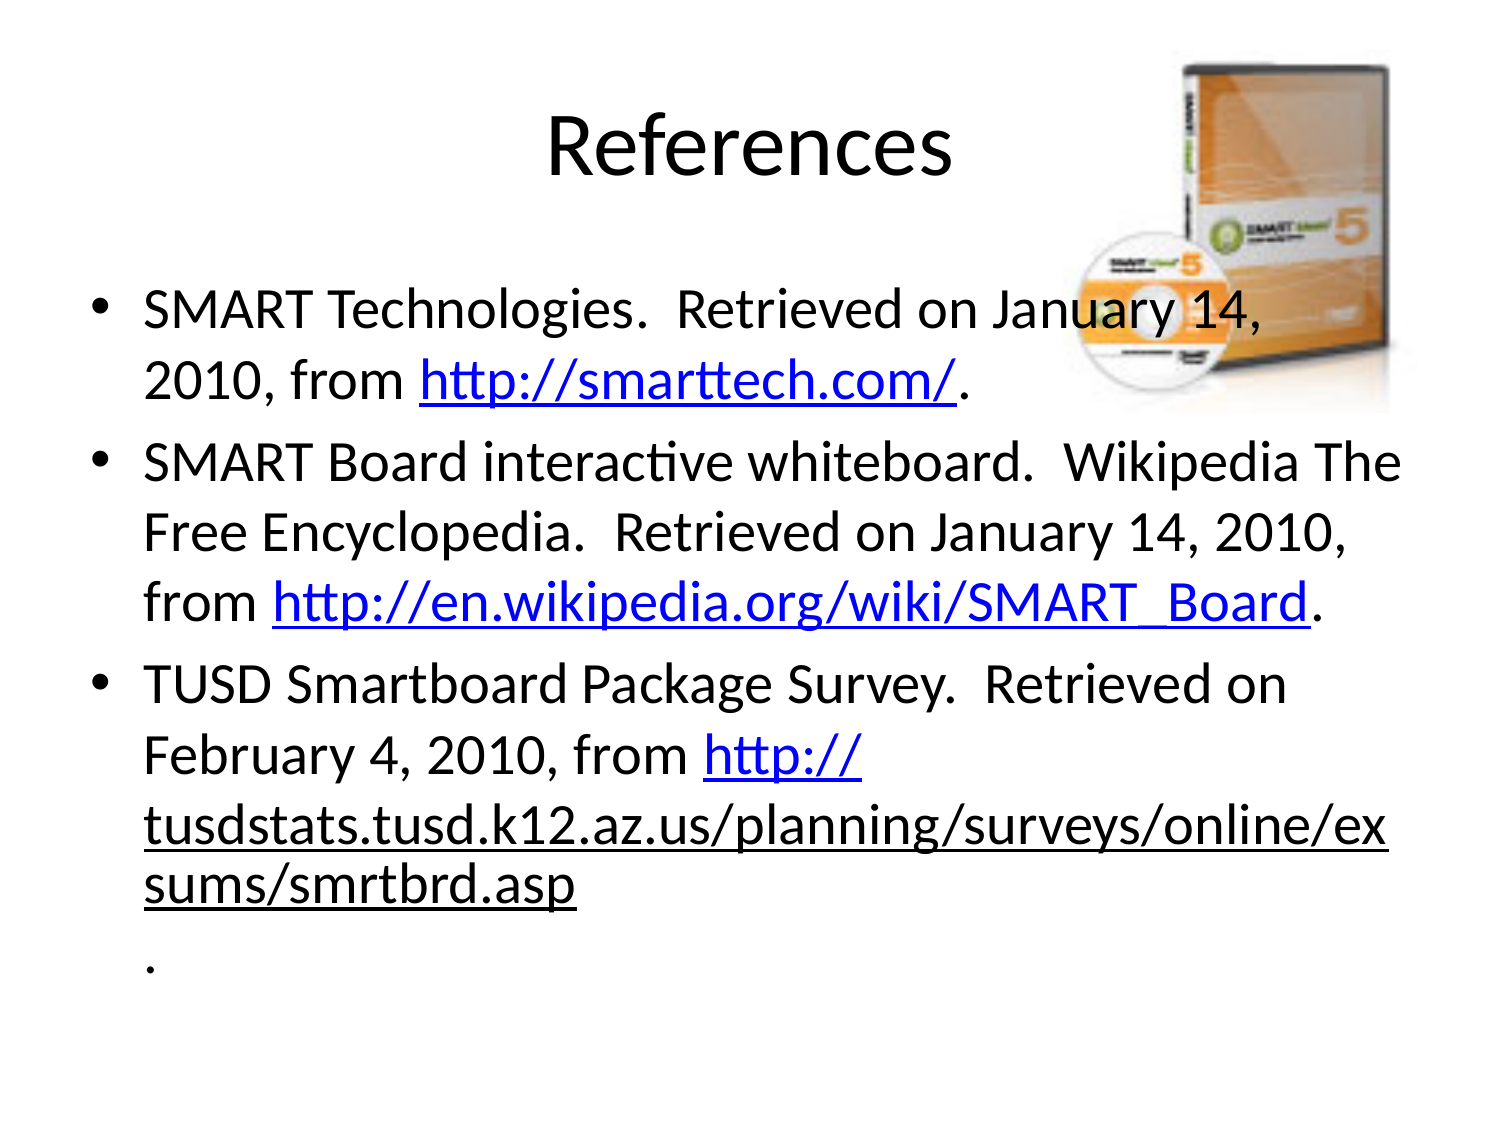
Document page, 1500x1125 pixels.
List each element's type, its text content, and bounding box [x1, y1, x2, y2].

title References [75, 45, 1425, 233]
list SMART Technologies. Retrieved on January 14, 2010, from http://smarttech.com/. SMART Board interactive whiteboard. Wikipedia The Free Encyclopedia. Retrieved on January 14, 2010, from http://en.wikipedia.org/wiki/SMART_Board. TUSD Smartboard Package Survey. Retrieved on February 4, 2010, from http://tusdstats.tusd.k12.az.us/planning/surveys/online/exsums/smrtbrd.asp. [75, 262, 1425, 1005]
picture [1037, 49, 1455, 413]
